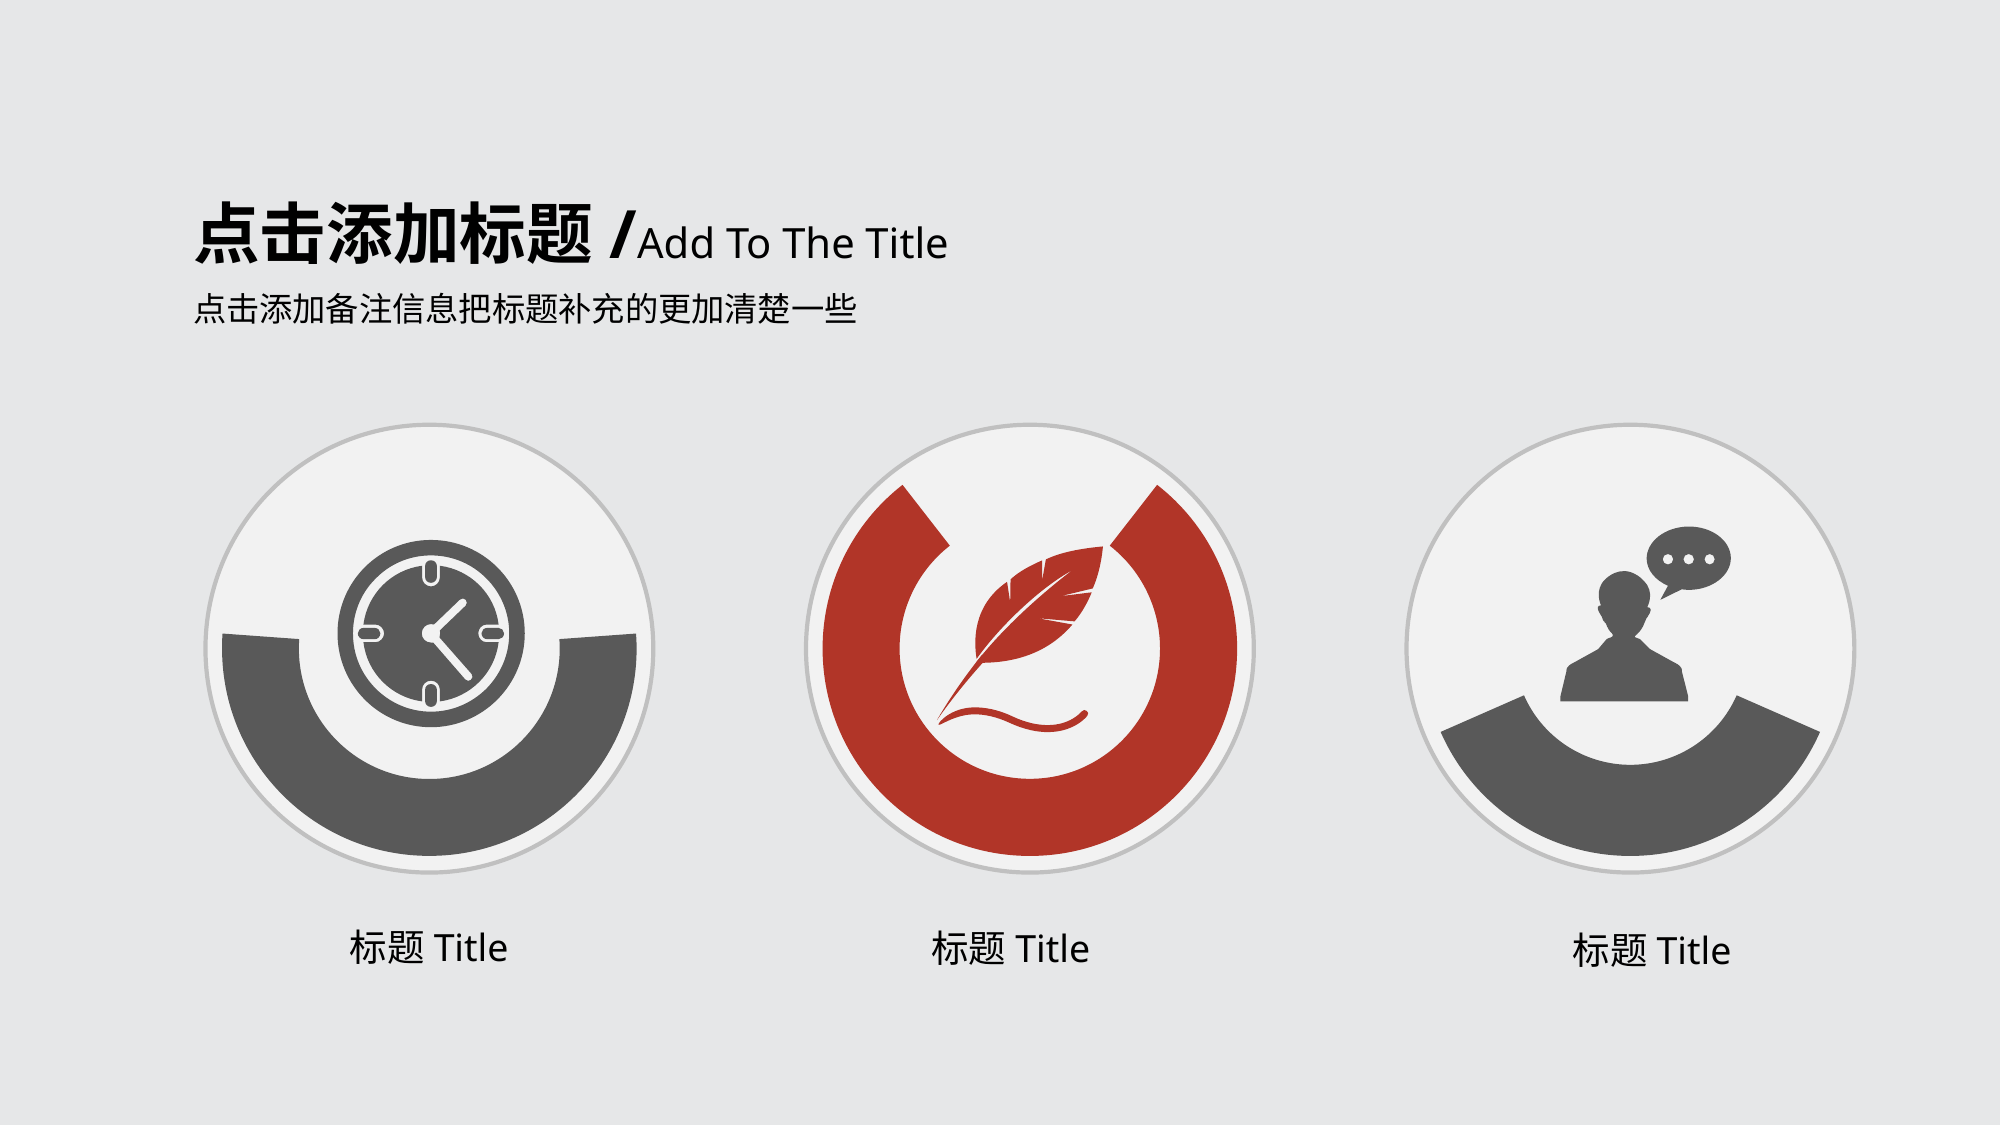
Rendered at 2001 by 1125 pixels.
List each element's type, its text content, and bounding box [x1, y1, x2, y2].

text_box [821, 483, 1239, 857]
text_box [205, 424, 654, 873]
text_box 点击添加备注信息把标题补充的更加清楚一些 [185, 280, 1088, 328]
text_box [1406, 424, 1855, 873]
text_box [254, 893, 572, 1061]
text_box [337, 539, 525, 728]
text_box [1440, 695, 1821, 856]
text_box 标题Title [1557, 919, 1747, 980]
text_box [222, 633, 637, 856]
text_box [357, 627, 381, 640]
text_box [481, 627, 505, 640]
text_box [975, 546, 1103, 663]
text_box [805, 424, 1254, 873]
text_box 标题Title [916, 917, 1106, 978]
text_box 标题Title [335, 916, 524, 977]
text_box [1646, 526, 1731, 600]
text_box [363, 565, 499, 702]
text_box [425, 560, 437, 583]
text_box 点击添加标题/Add To The Title [185, 184, 1035, 274]
text_box [938, 707, 1089, 733]
text_box [425, 684, 437, 707]
text_box [936, 654, 988, 721]
text_box [1560, 571, 1689, 702]
